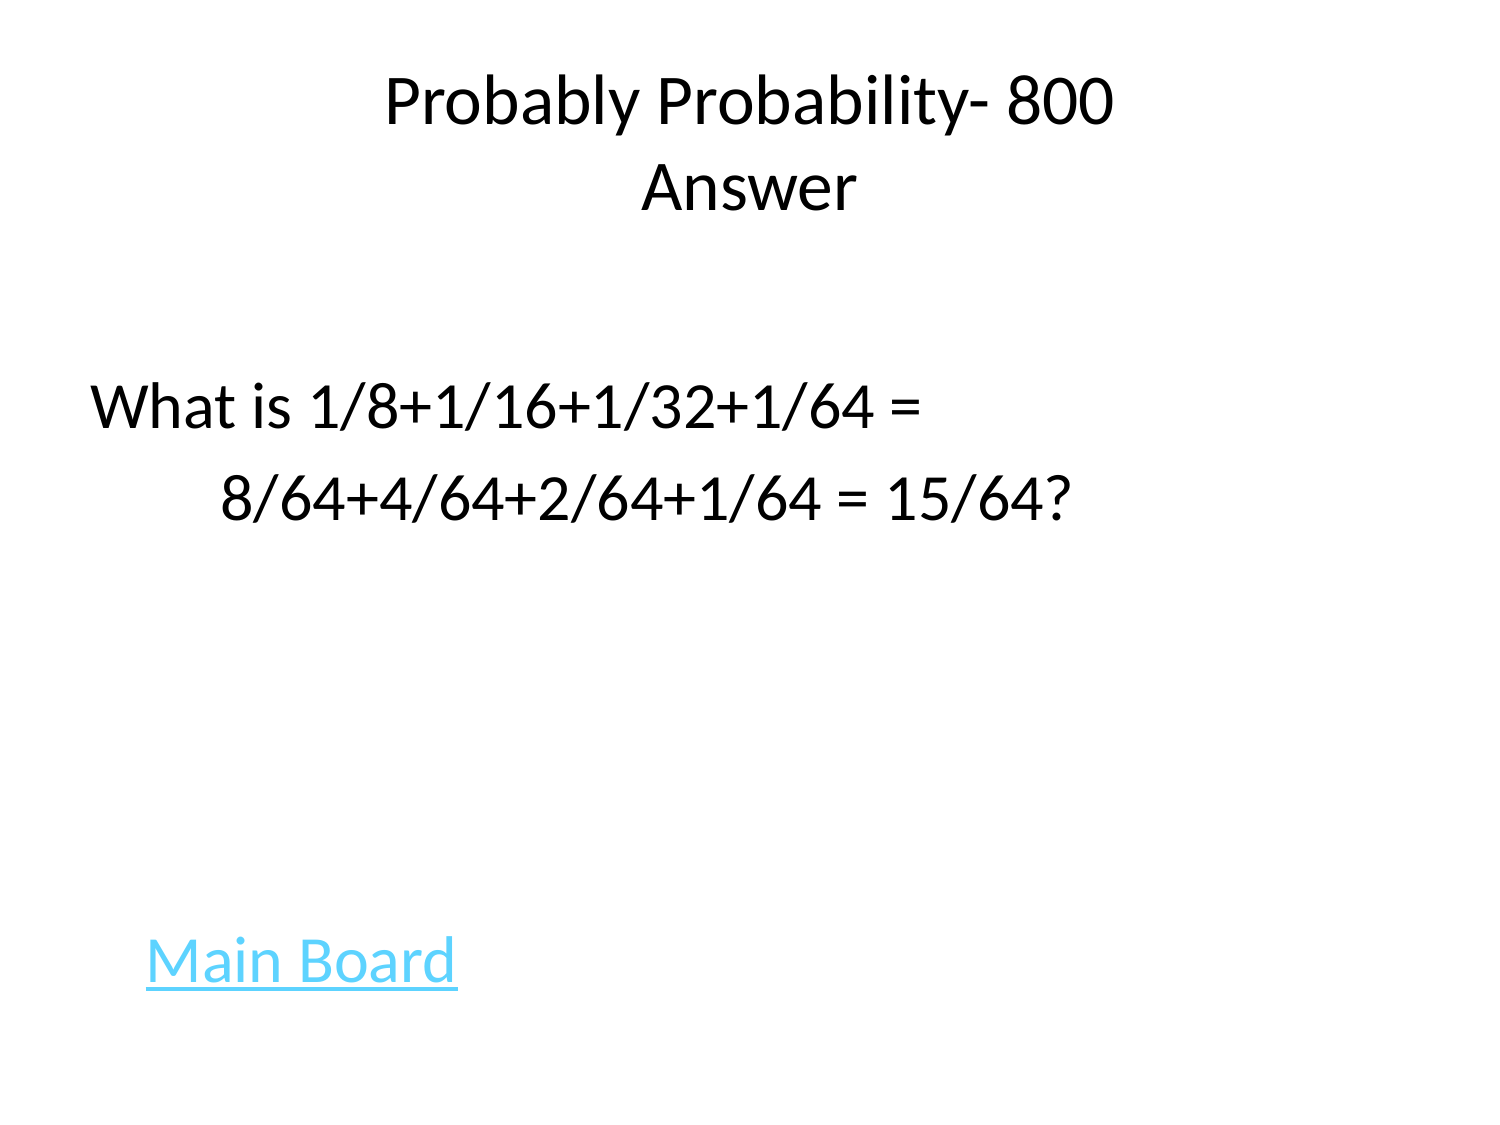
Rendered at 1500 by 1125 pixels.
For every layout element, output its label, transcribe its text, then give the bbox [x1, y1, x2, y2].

list What is 1/8+1/16+1/32+1/64 = 8/64+4/64+2/64+1/64 = 15/64? Main Board [75, 262, 1425, 1005]
title Probably Probability- 800 Answer [75, 45, 1425, 233]
